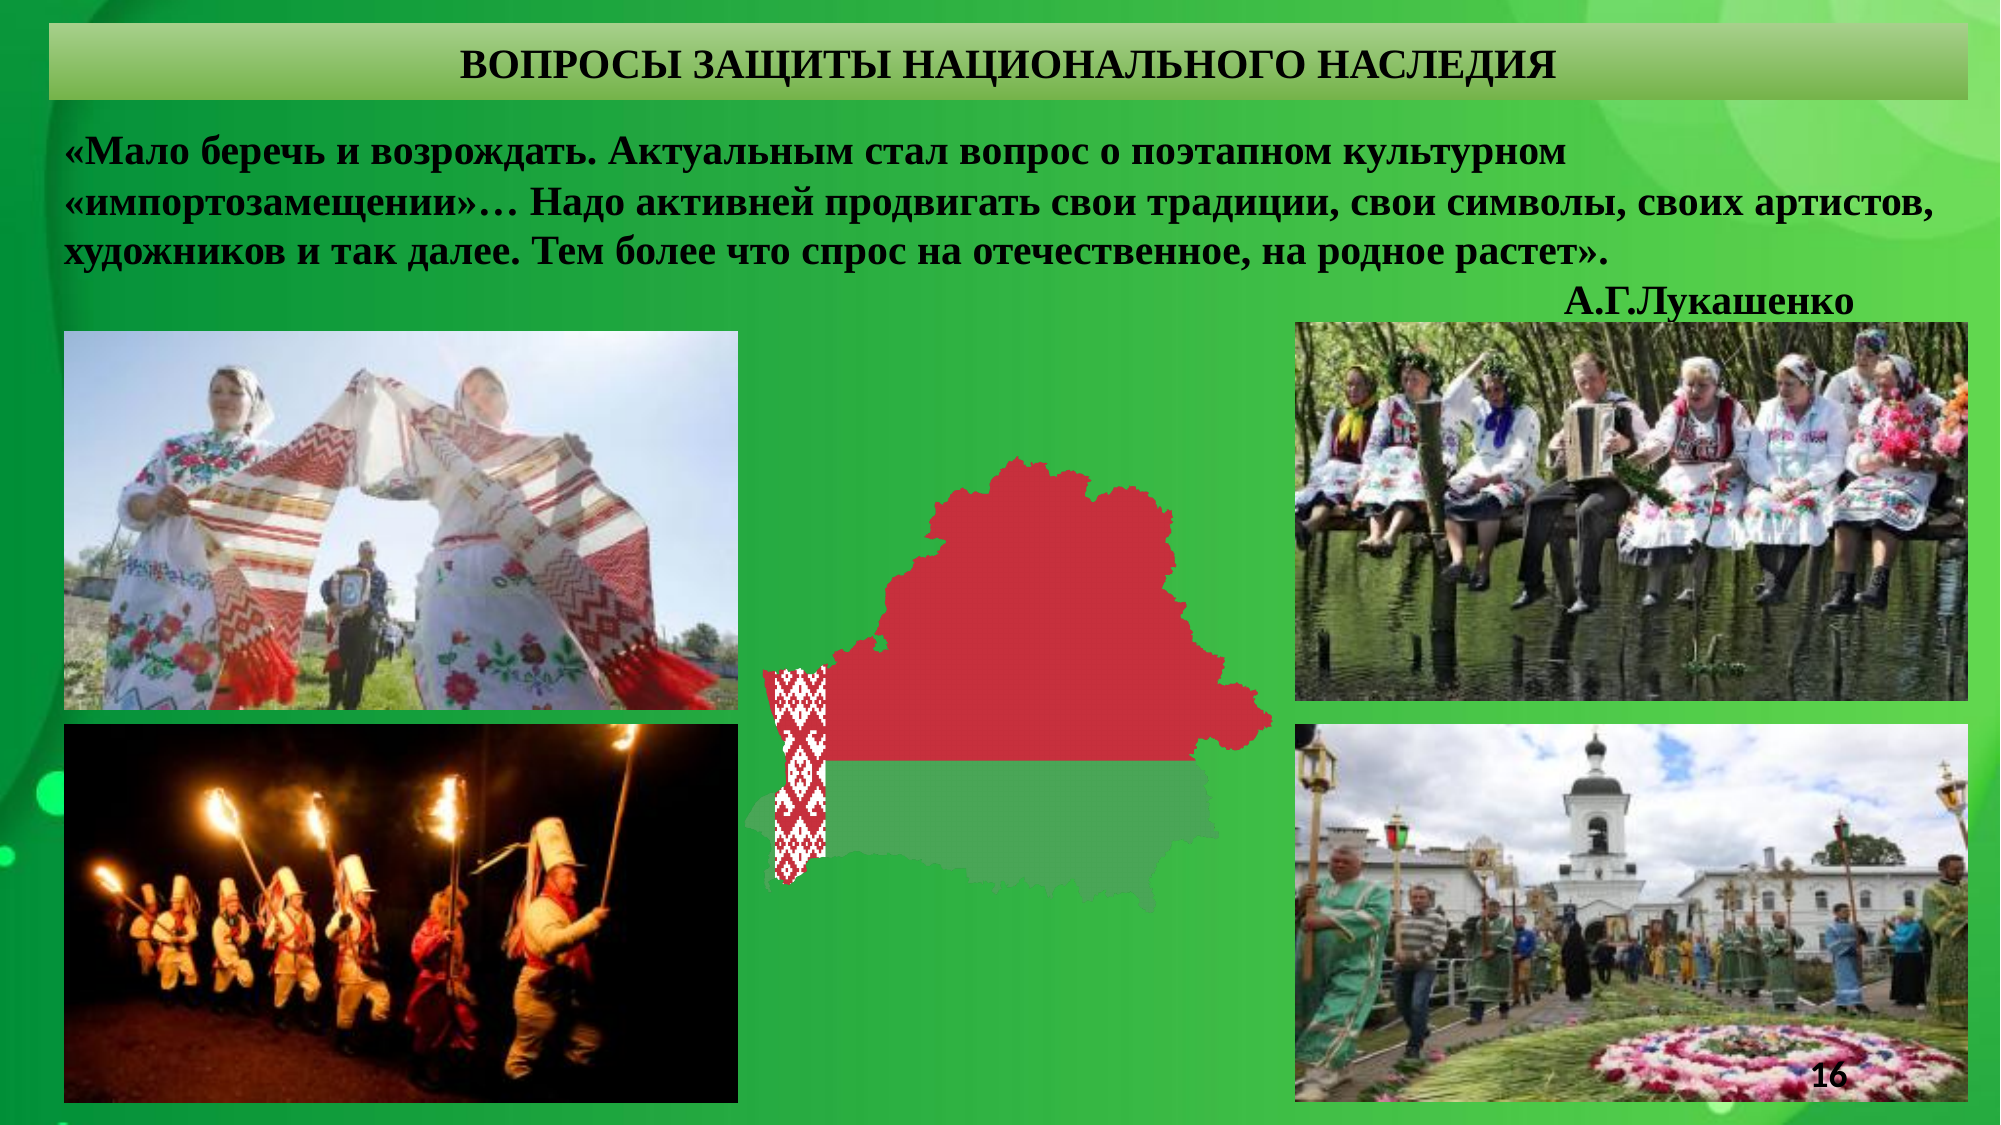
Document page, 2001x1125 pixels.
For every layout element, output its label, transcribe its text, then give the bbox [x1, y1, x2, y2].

picture [0, 0, 2000, 1125]
text_box ВОПРОСЫ ЗАЩИТЫ НАЦИОНАЛЬНОГО НАСЛЕДИЯ [49, 23, 1968, 100]
text_box «Мало беречь и возрождать. Актуальным стал вопрос о поэтапном культурном «импортозамещении»… Надо активней продвигать свои традиции, свои символы, своих артистов, художников и так далее. Тем более что спрос на отечественное, на родное растет». А.Г.Лукашенко [49, 115, 1968, 331]
